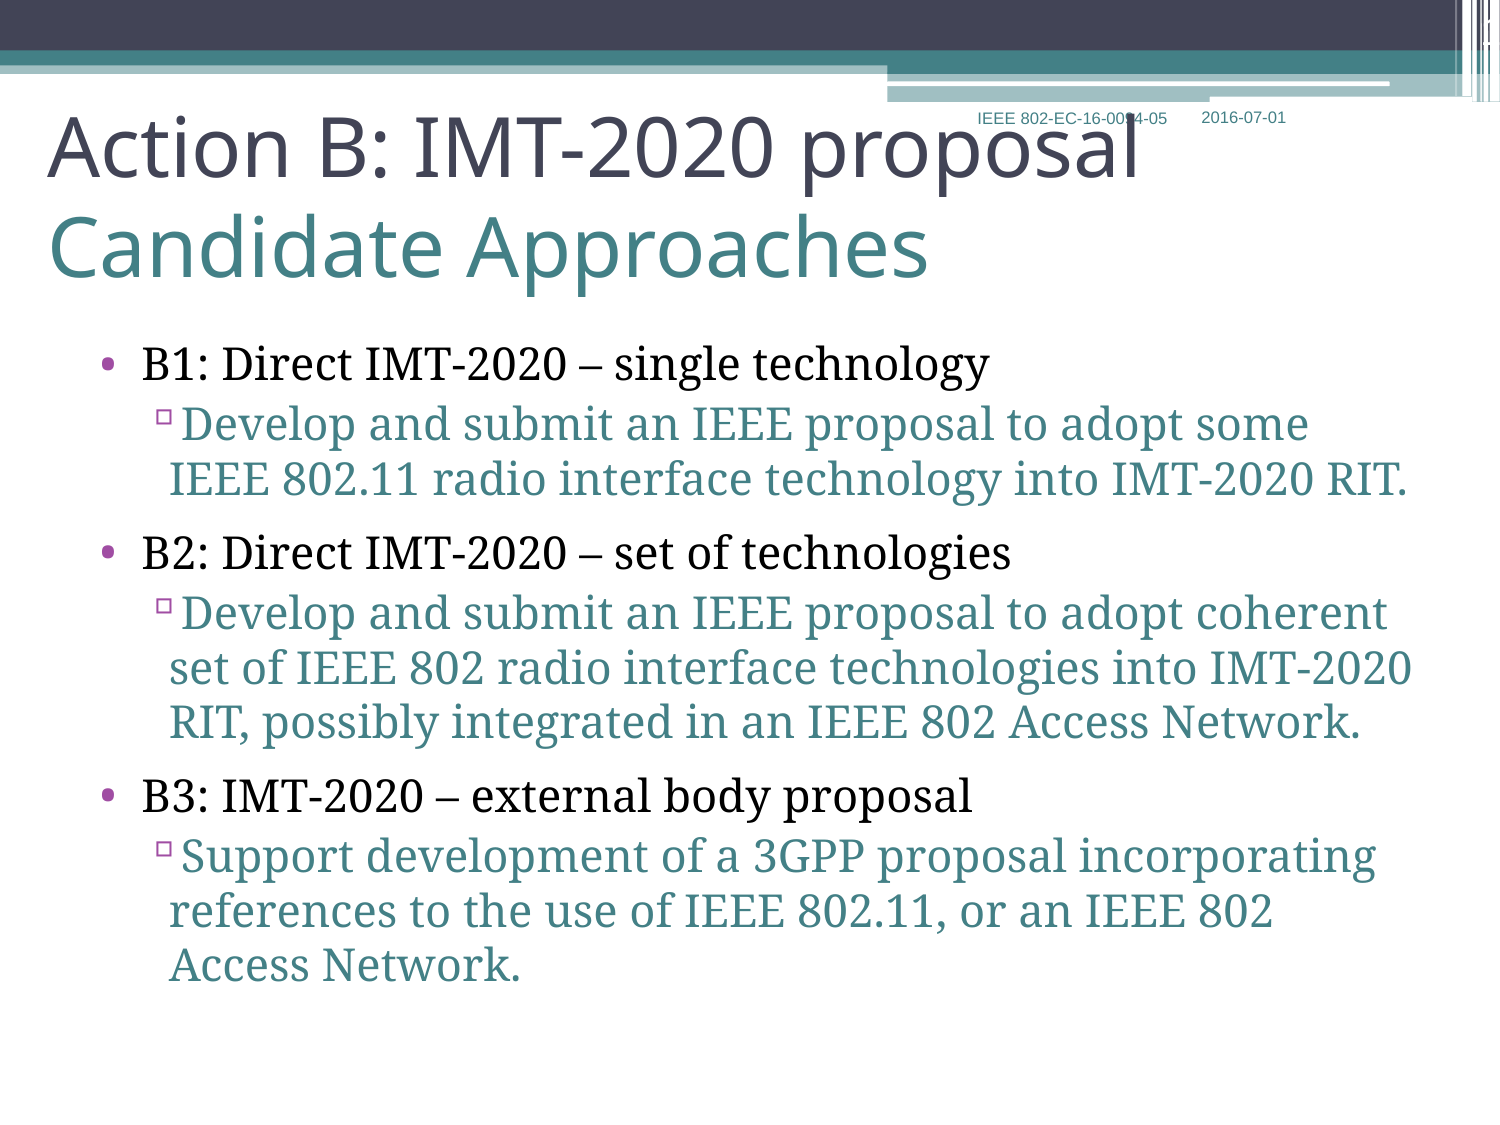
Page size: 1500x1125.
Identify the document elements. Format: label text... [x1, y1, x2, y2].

title Action B: IMT-2020 proposal Candidate Approaches [39, 136, 1473, 251]
list B1: Direct IMT-2020 – single technology Develop and submit an IEEE proposal to adopt some IEEE 802.11 radio interface technology into IMT-2020 RIT. B2: Direct IMT-2020 – set of technologies Develop and submit an IEEE proposal to adopt coherent set of IEEE 802 radio interface technologies into IMT-2020 RIT, possibly integrated in an IEEE 802 Access Network. B3: IMT-2020 – external body proposal Support development of a 3GPP proposal incorporating references to the use of IEEE 802.11, or an IEEE 802 Access Network. [74, 286, 1426, 1079]
text_box [1462, 61, 1472, 96]
text_box [1490, 61, 1500, 102]
text_box 15 [1343, 0, 1500, 61]
